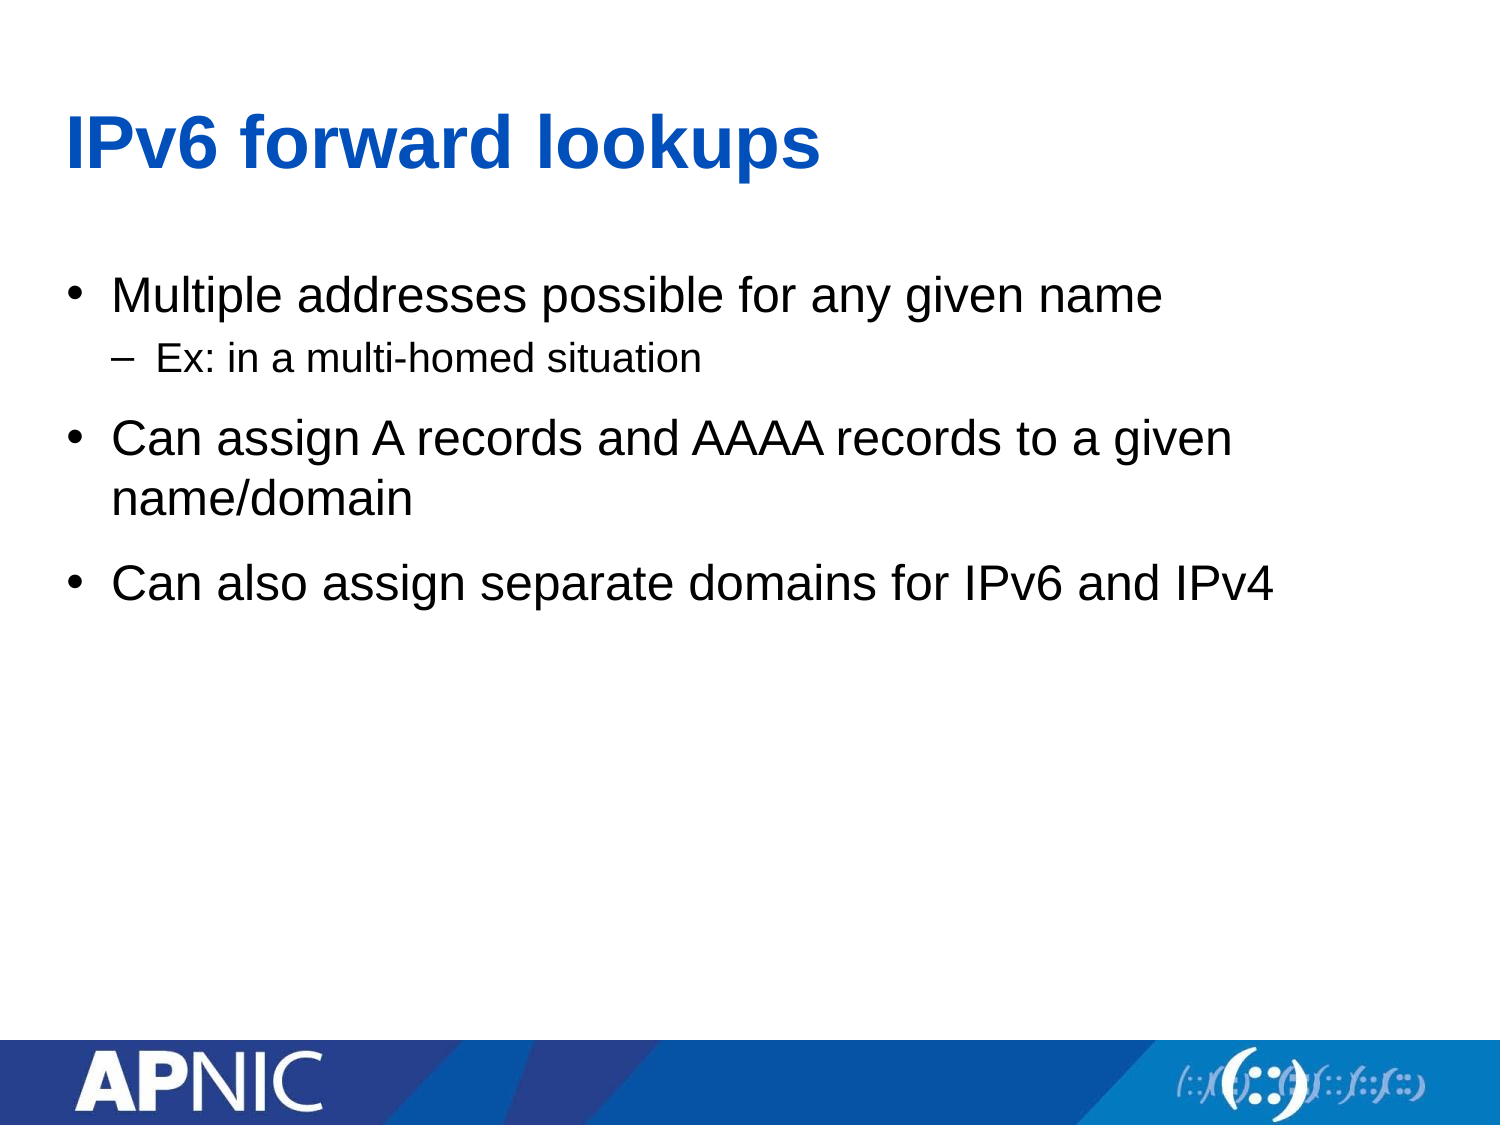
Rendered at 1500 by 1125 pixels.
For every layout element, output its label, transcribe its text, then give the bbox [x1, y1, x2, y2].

list Multiple addresses possible for any given name Ex: in a multi-homed situation Can assign A records and AAAA records to a given name/domain Can also assign separate domains for IPv6 and IPv4 [66, 262, 1437, 1012]
picture [0, 1040, 1500, 1125]
title IPv6 forward lookups [64, 45, 1436, 233]
